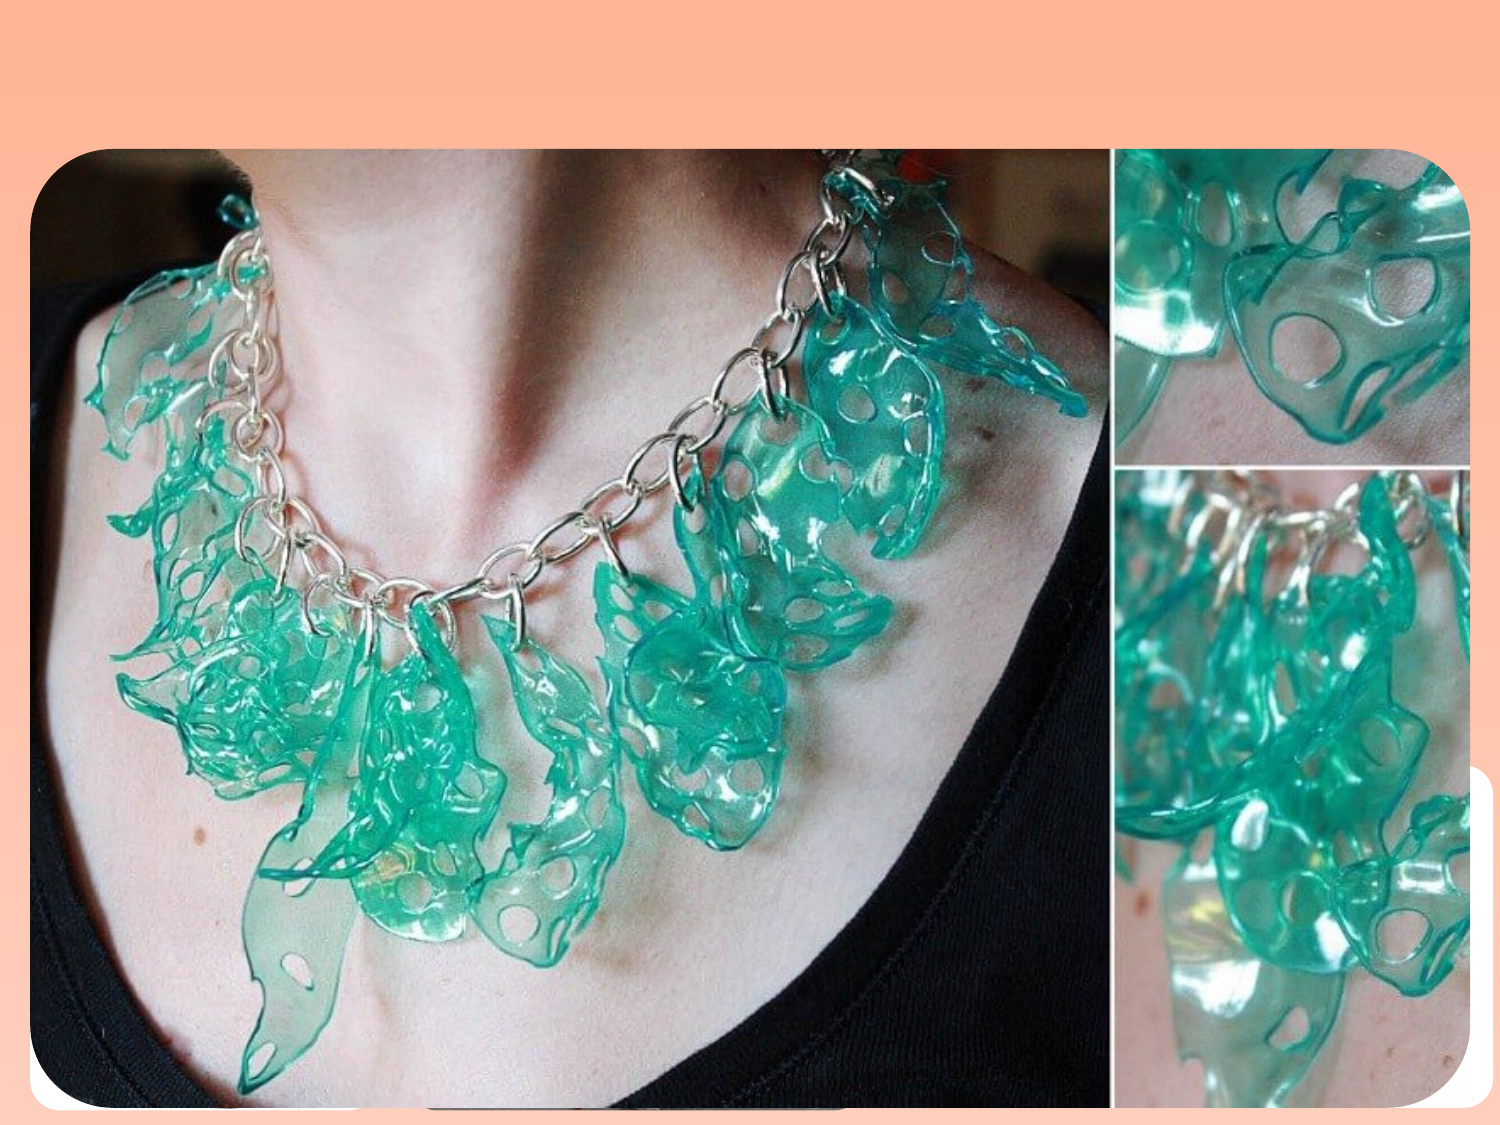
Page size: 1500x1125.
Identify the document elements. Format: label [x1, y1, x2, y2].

picture [29, 148, 1494, 1111]
